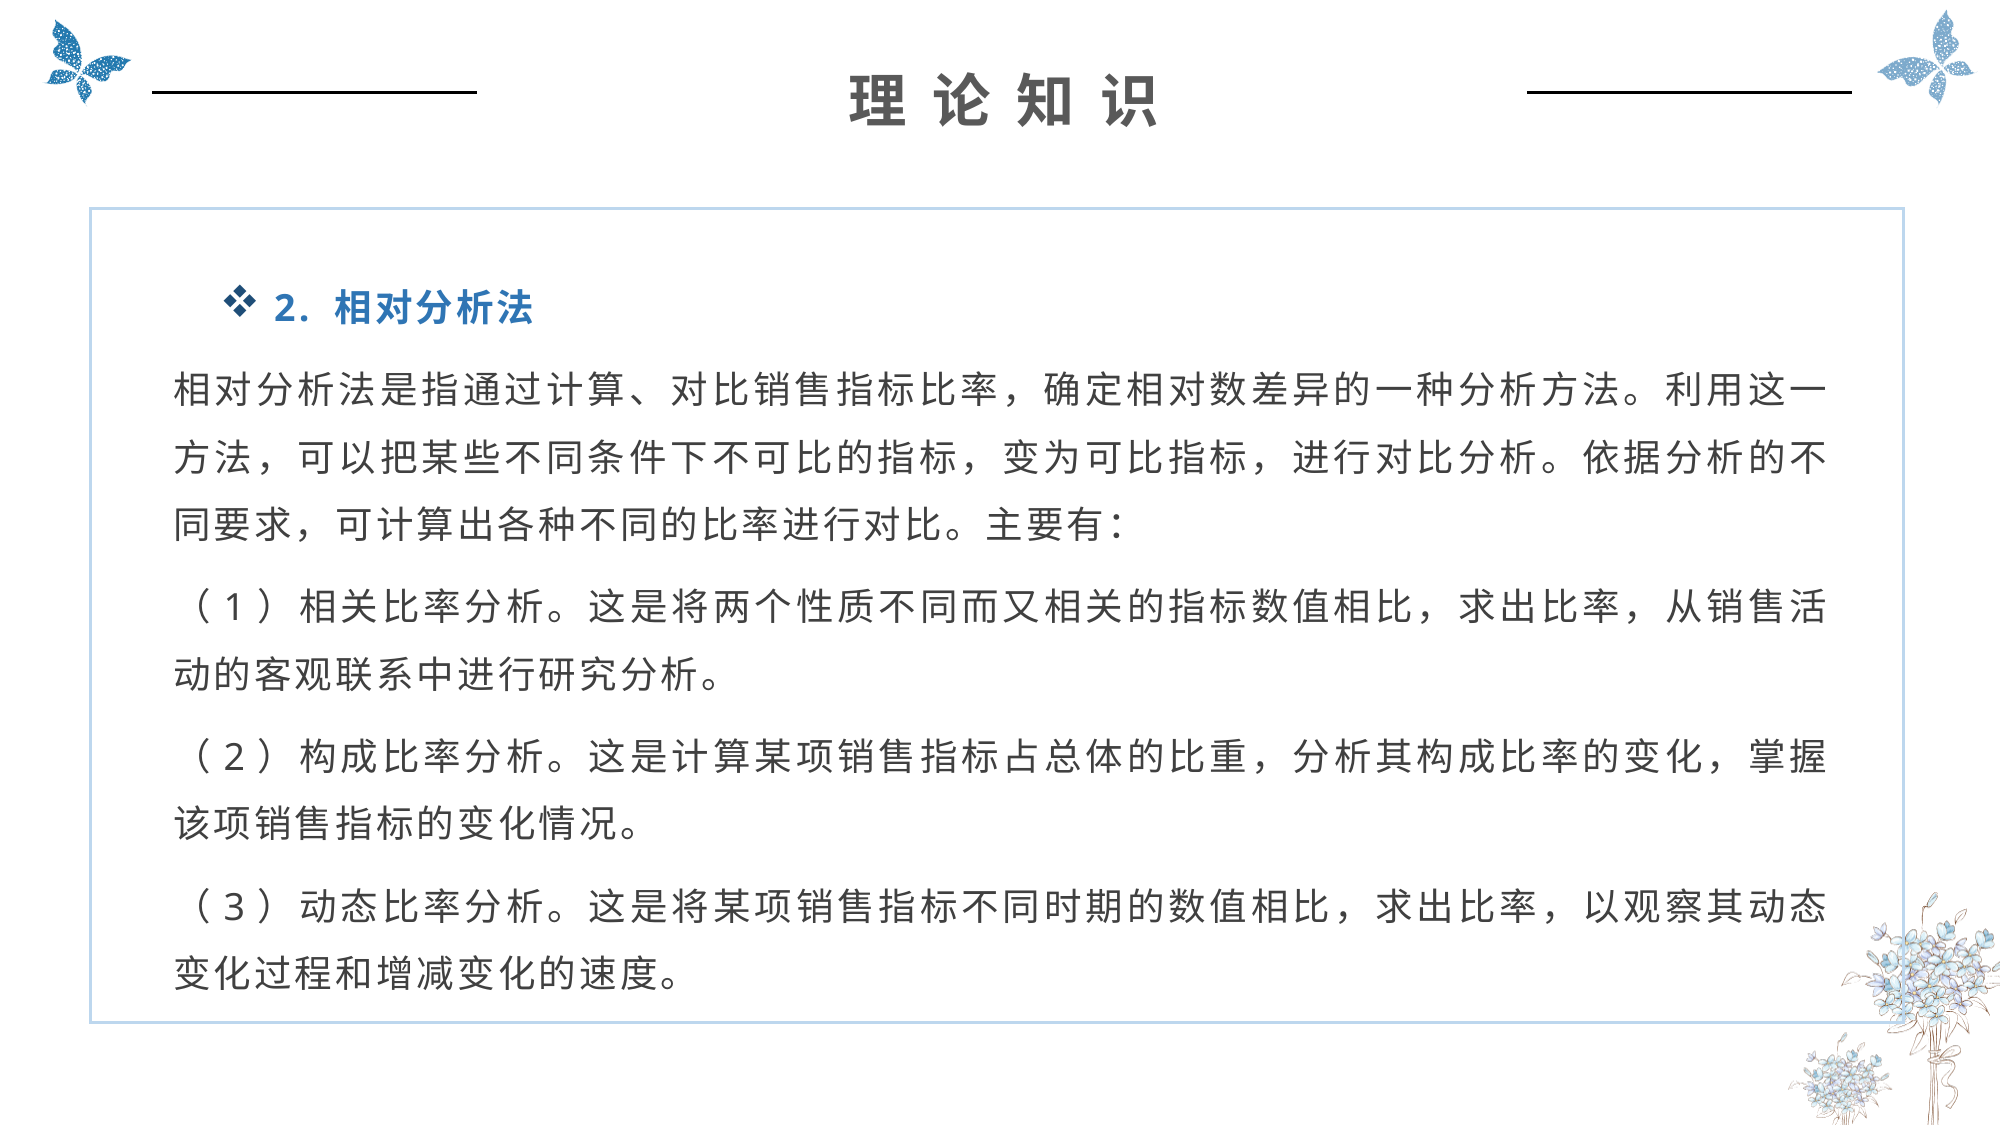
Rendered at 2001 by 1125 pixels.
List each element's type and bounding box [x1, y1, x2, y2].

text_box [89, 207, 1905, 1024]
picture [1788, 892, 2000, 1125]
text_box [151, 55, 1852, 142]
